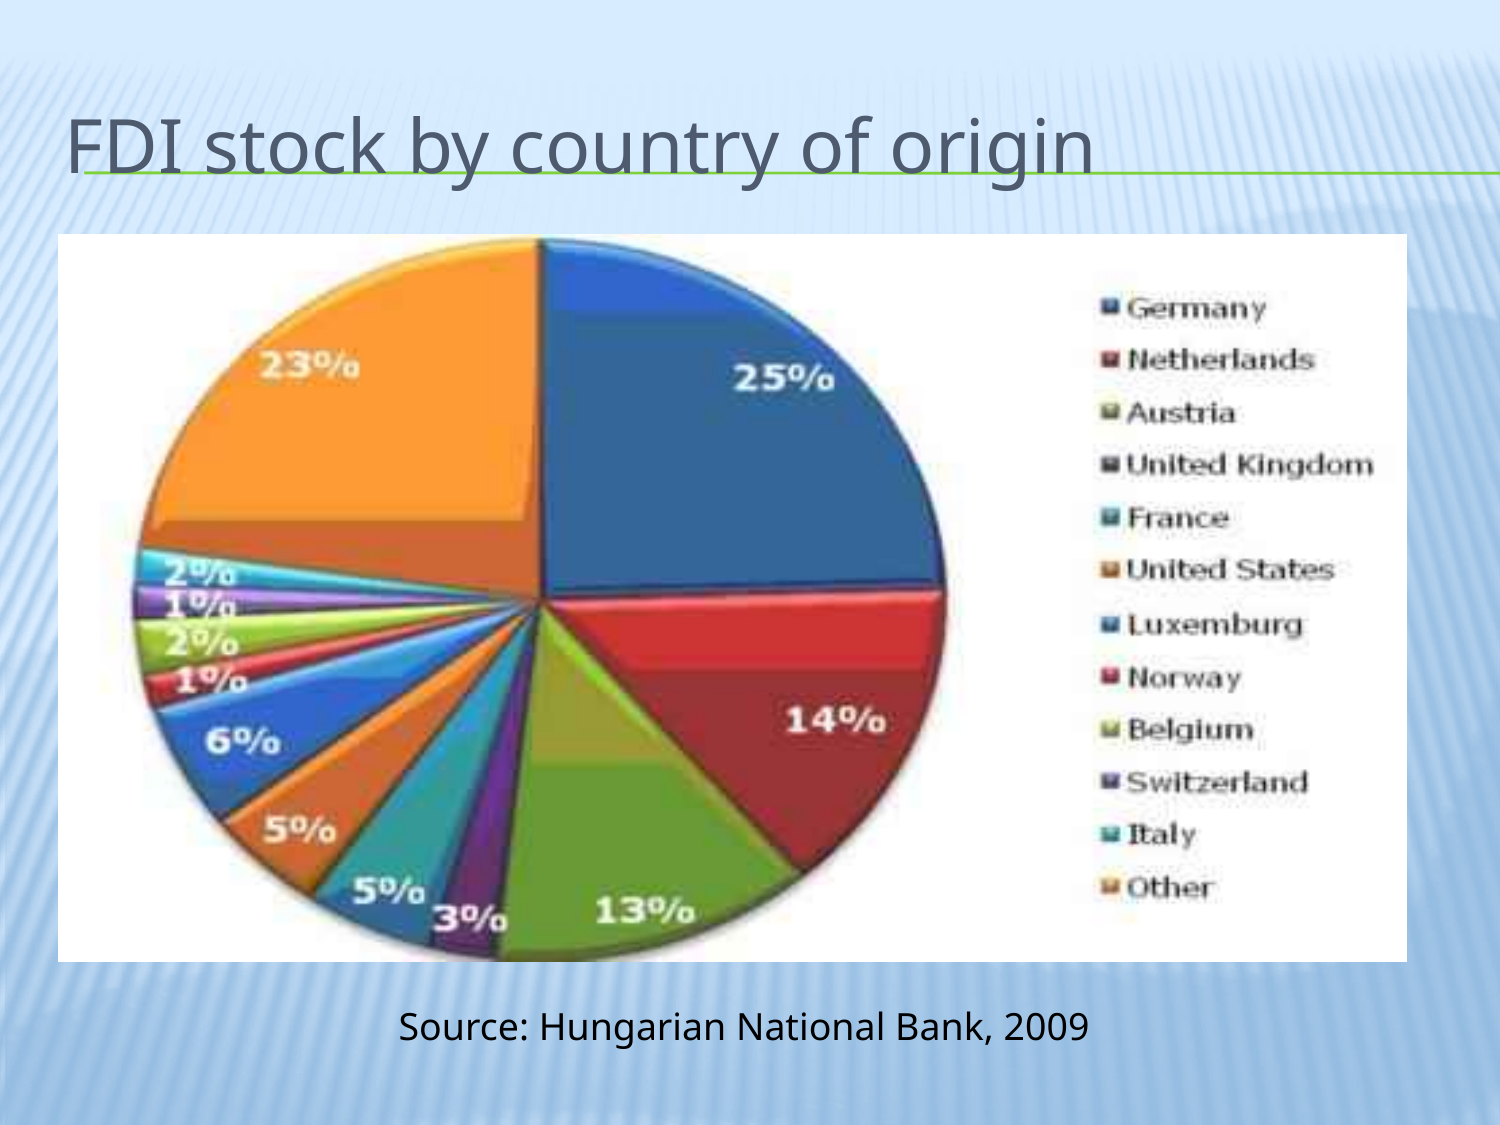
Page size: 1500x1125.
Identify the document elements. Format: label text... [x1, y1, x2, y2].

text_box Source: Hungarian National Bank, 2009 [383, 996, 1105, 1056]
title FDI stock by country of origin [50, 75, 1475, 213]
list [58, 234, 1407, 962]
